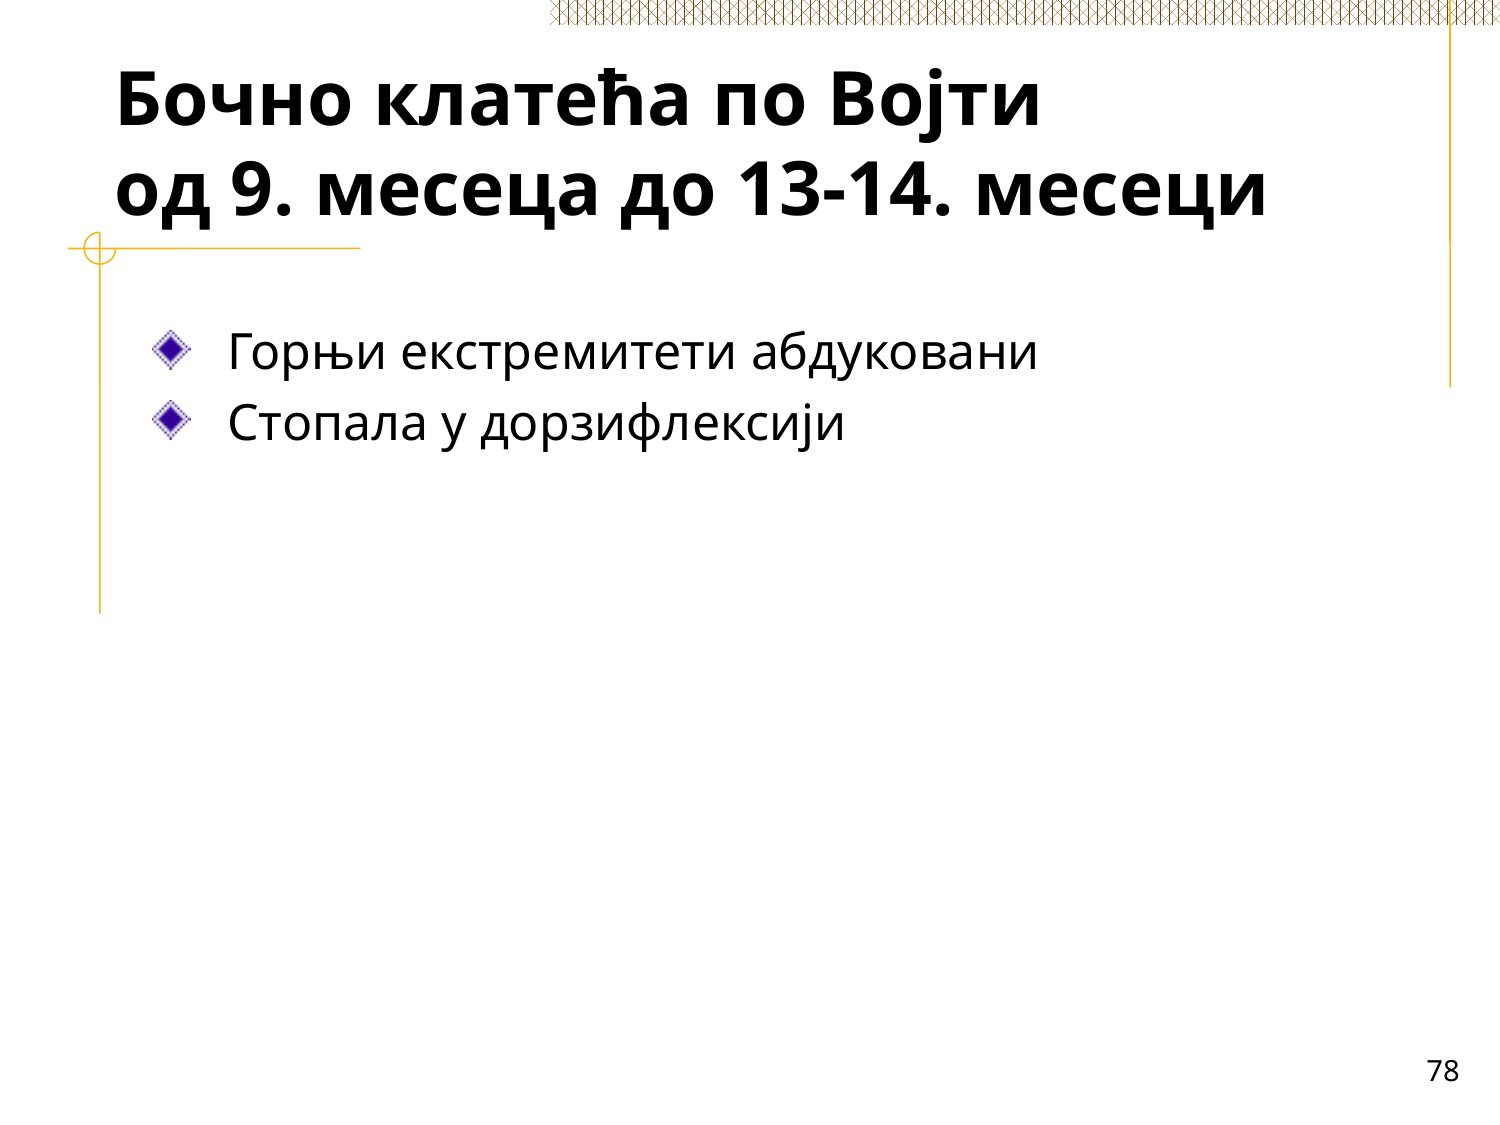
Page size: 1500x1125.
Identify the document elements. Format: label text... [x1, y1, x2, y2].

picture [152, 400, 191, 440]
slide_number 78 [1162, 1025, 1475, 1100]
title Бочно клатећа по Војти од 9. месеца до 13-14. месеци [99, 49, 1376, 238]
list Горњи екстремитети абдуковани Стопала у дорзифлексији [137, 312, 1413, 988]
picture [152, 330, 191, 370]
